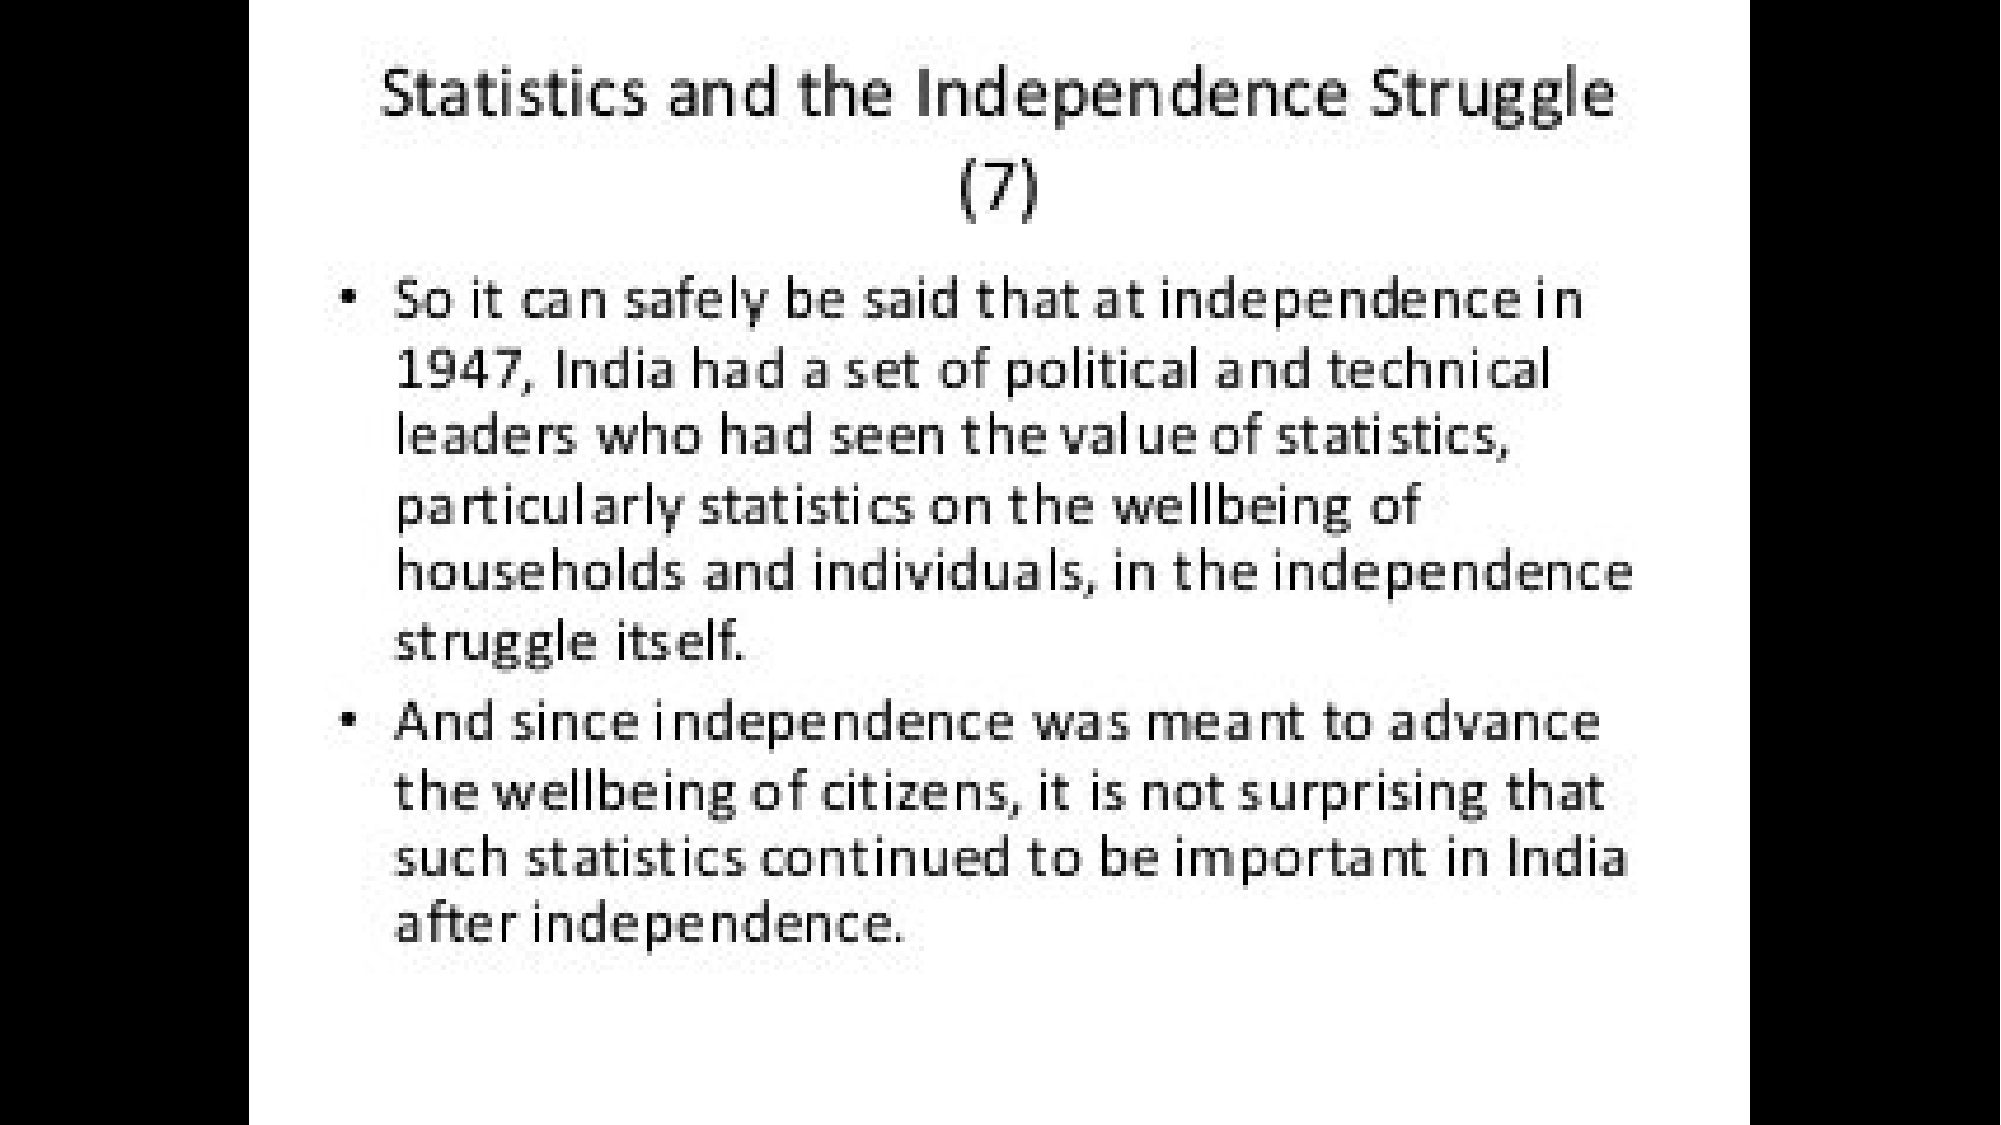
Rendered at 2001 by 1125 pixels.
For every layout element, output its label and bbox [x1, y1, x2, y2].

picture [249, 0, 1750, 1125]
